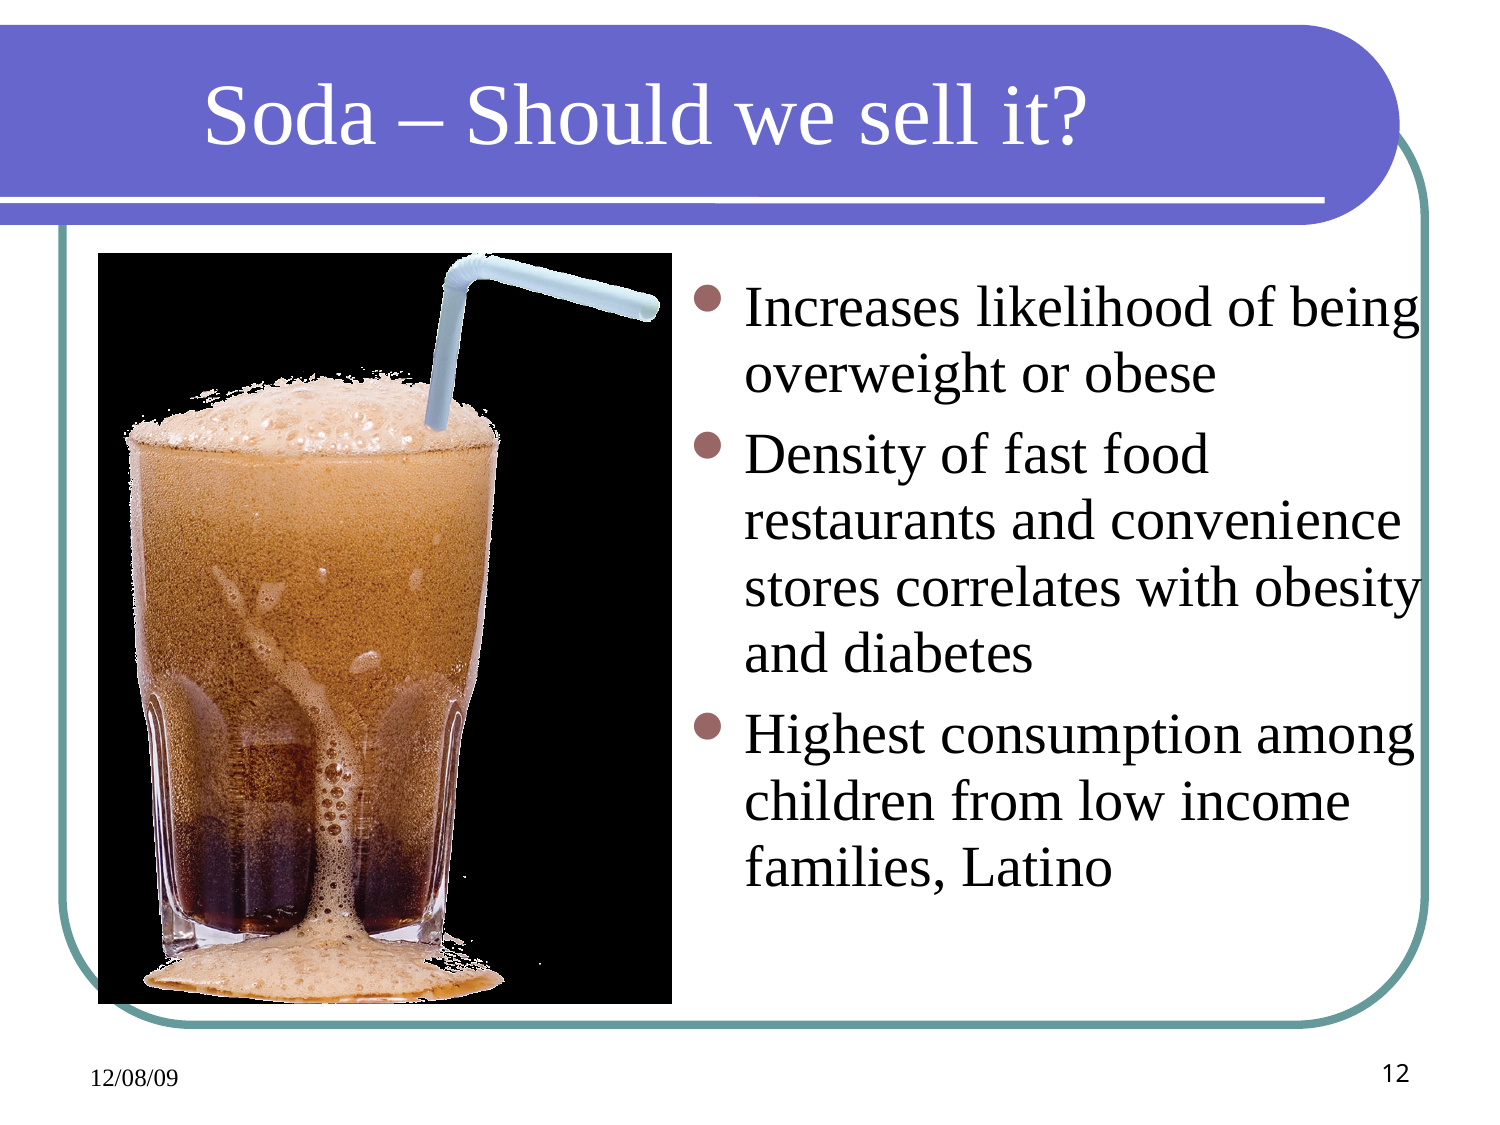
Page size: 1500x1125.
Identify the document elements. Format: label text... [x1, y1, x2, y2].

text_box 12 [1074, 1024, 1425, 1100]
picture [98, 253, 672, 1005]
text_box 12/08/09 [74, 1024, 425, 1100]
text_box Increases likelihood of being overweight or obese Density of fast food restaurants and convenience stores correlates with obesity and diabetes Highest consumption among children from low income families, Latino [676, 262, 1463, 684]
text_box Soda – Should we sell it? [187, 0, 1463, 225]
